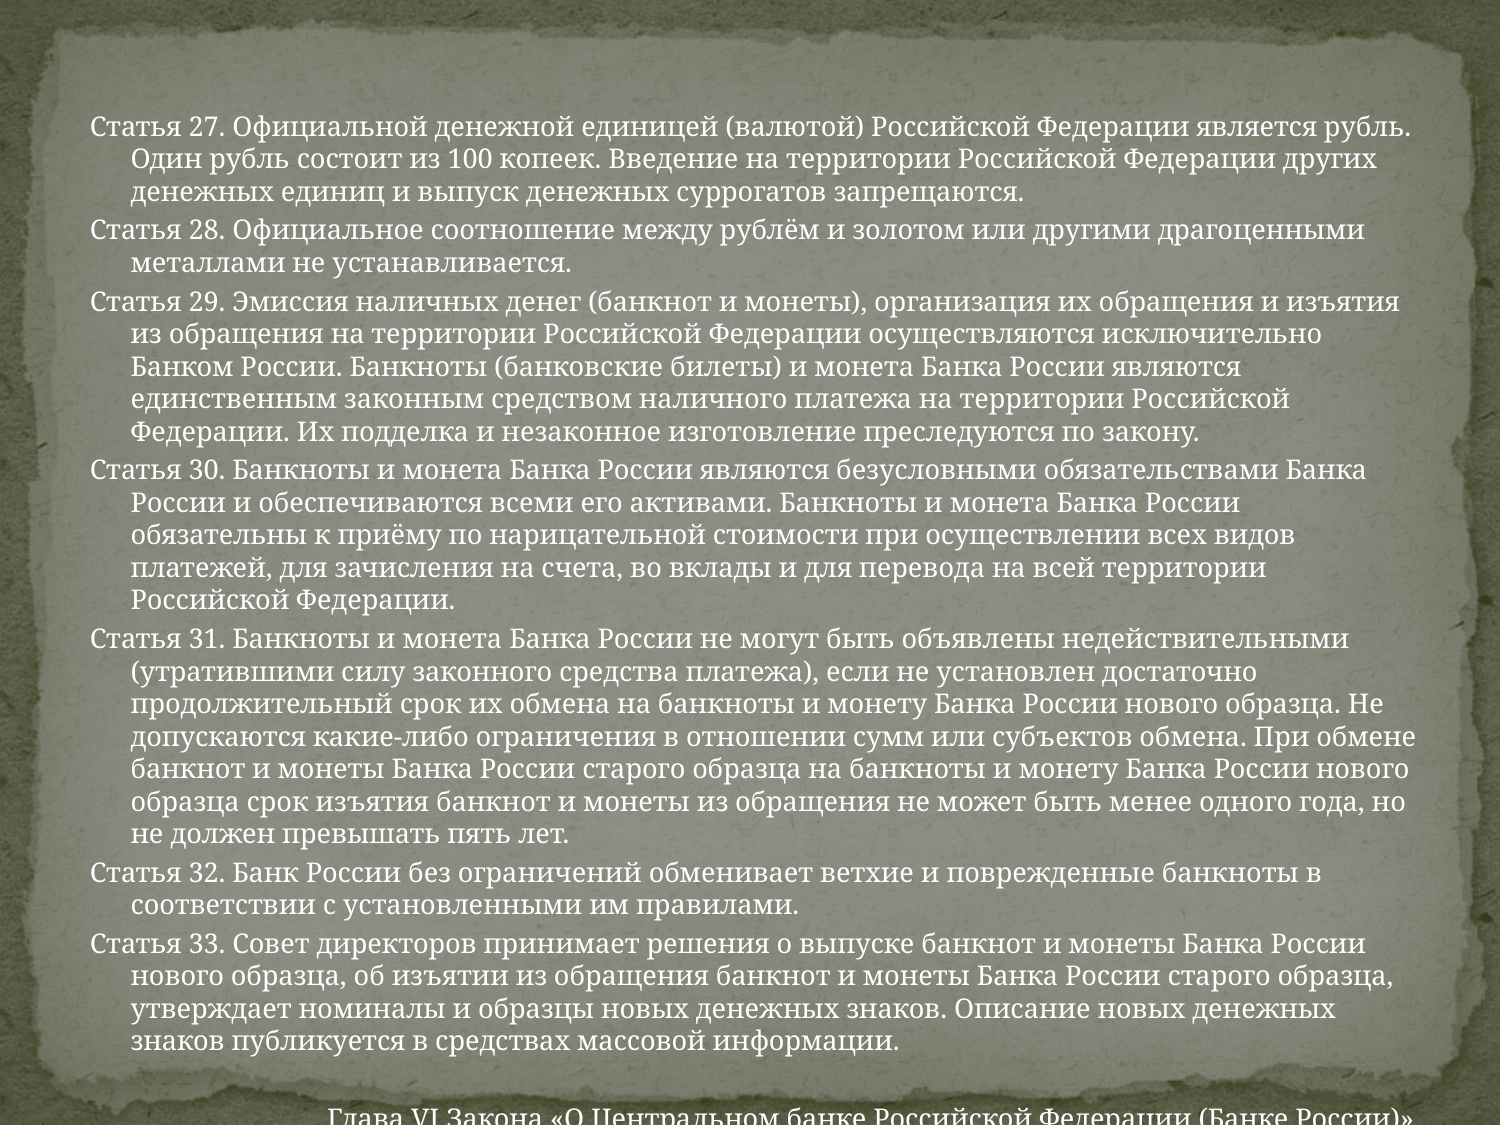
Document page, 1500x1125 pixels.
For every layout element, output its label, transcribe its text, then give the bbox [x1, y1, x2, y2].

list Статья 27. Официальной денежной единицей (валютой) Российской Федерации является рубль. Один рубль состоит из 100 копеек. Введение на территории Российской Федерации других денежных единиц и выпуск денежных суррогатов запрещаются. Статья 28. Официальное соотношение между рублём и золотом или другими драгоценными металлами не устанавливается. Статья 29. Эмиссия наличных денег (банкнот и монеты), организация их обращения и изъятия из обращения на территории Российской Федерации осуществляются исключительно Банком России. Банкноты (банковские билеты) и монета Банка России являются единственным законным средством наличного платежа на территории Российской Федерации. Их подделка и незаконное изготовление преследуются по закону. Статья 30. Банкноты и монета Банка России являются безусловными обязательствами Банка России и обеспечиваются всеми его активами. Банкноты и монета Банка России обязательны к приёму по нарицательной стоимости при осуществлении всех видов платежей, для зачисления на счета, во вклады и для перевода на всей территории Российской Федерации. Статья 31. Банкноты и монета Банка России не могут быть объявлены недействительными (утратившими силу законного средства платежа), если не установлен достаточно продолжительный срок их обмена на банкноты и монету Банка России нового образца. Не допускаются какие-либо ограничения в отношении сумм или субъектов обмена. При обмене банкнот и монеты Банка России старого образца на банкноты и монету Банка России нового образца срок изъятия банкнот и монеты из обращения не может быть менее одного года, но не должен превышать пять лет. Статья 32. Банк России без ограничений обменивает ветхие и поврежденные банкноты в соответствии с установленными им правилами. Статья 33. Совет директоров принимает решения о выпуске банкнот и монеты Банка России нового образца, об изъятии из обращения банкнот и монеты Банка России старого образца, утверждает номиналы и образцы новых денежных знаков. Описание новых денежных знаков публикуется в средствах массовой информации. Глава VI Закона «О Центральном банке Российской Федерации (Банке России)» [75, 101, 1436, 1125]
